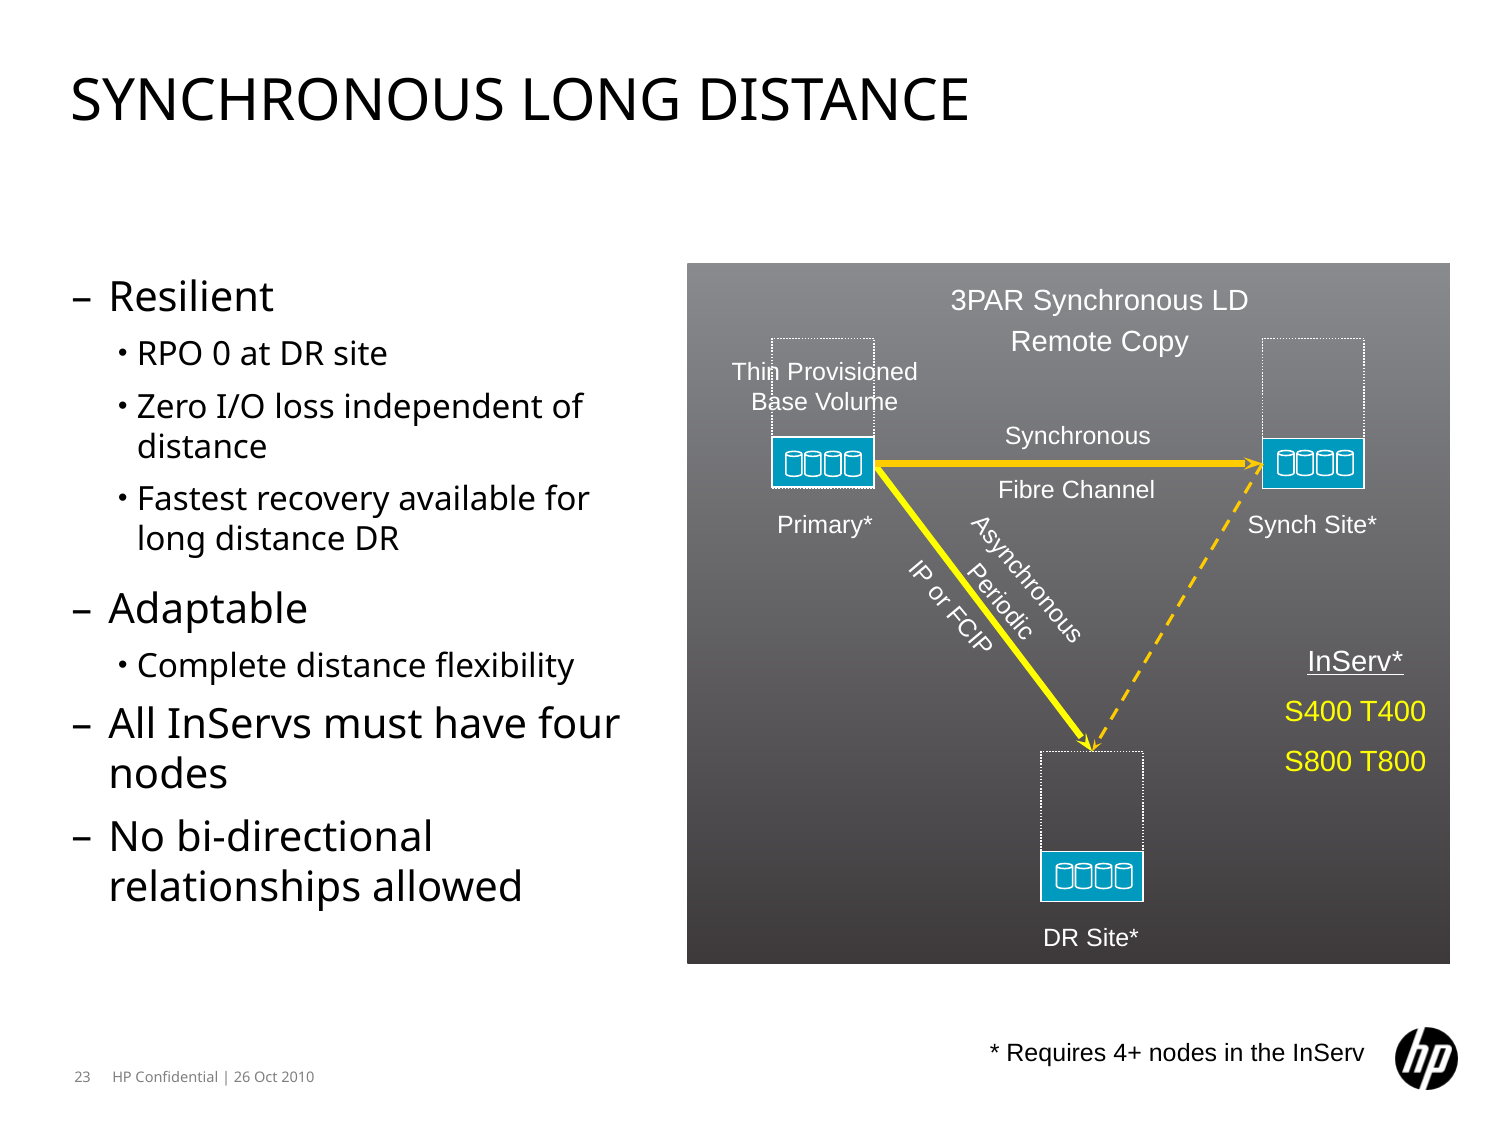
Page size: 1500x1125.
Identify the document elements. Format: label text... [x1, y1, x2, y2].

text_box DR Site* [991, 914, 1192, 952]
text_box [1262, 338, 1365, 489]
text_box Synch Site* [1266, 501, 1413, 539]
text_box InServ* S400 T400 S800 T800 [1268, 635, 1443, 785]
text_box [685, 261, 1452, 966]
text_box 3PAR Synchronous LD Remote Copy [900, 273, 1300, 314]
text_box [1040, 760, 1144, 902]
title Synchronous Long Distance [55, 54, 1451, 199]
text_box * Requires 4+ nodes in the InServ [975, 1029, 1475, 1074]
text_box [699, 338, 951, 489]
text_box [873, 469, 1086, 752]
picture [1393, 1074, 1460, 1092]
picture [1393, 1025, 1460, 1029]
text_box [1091, 463, 1263, 752]
text_box Primary* [749, 501, 868, 539]
text_box Synchronous [972, 412, 1184, 451]
list Resilient RPO 0 at DR site Zero I/O loss independent of distance Fastest recovery available for long distance DR Adaptable Complete distance flexibility All InServs must have four nodes No bi-directional relationships allowed [56, 262, 655, 1123]
